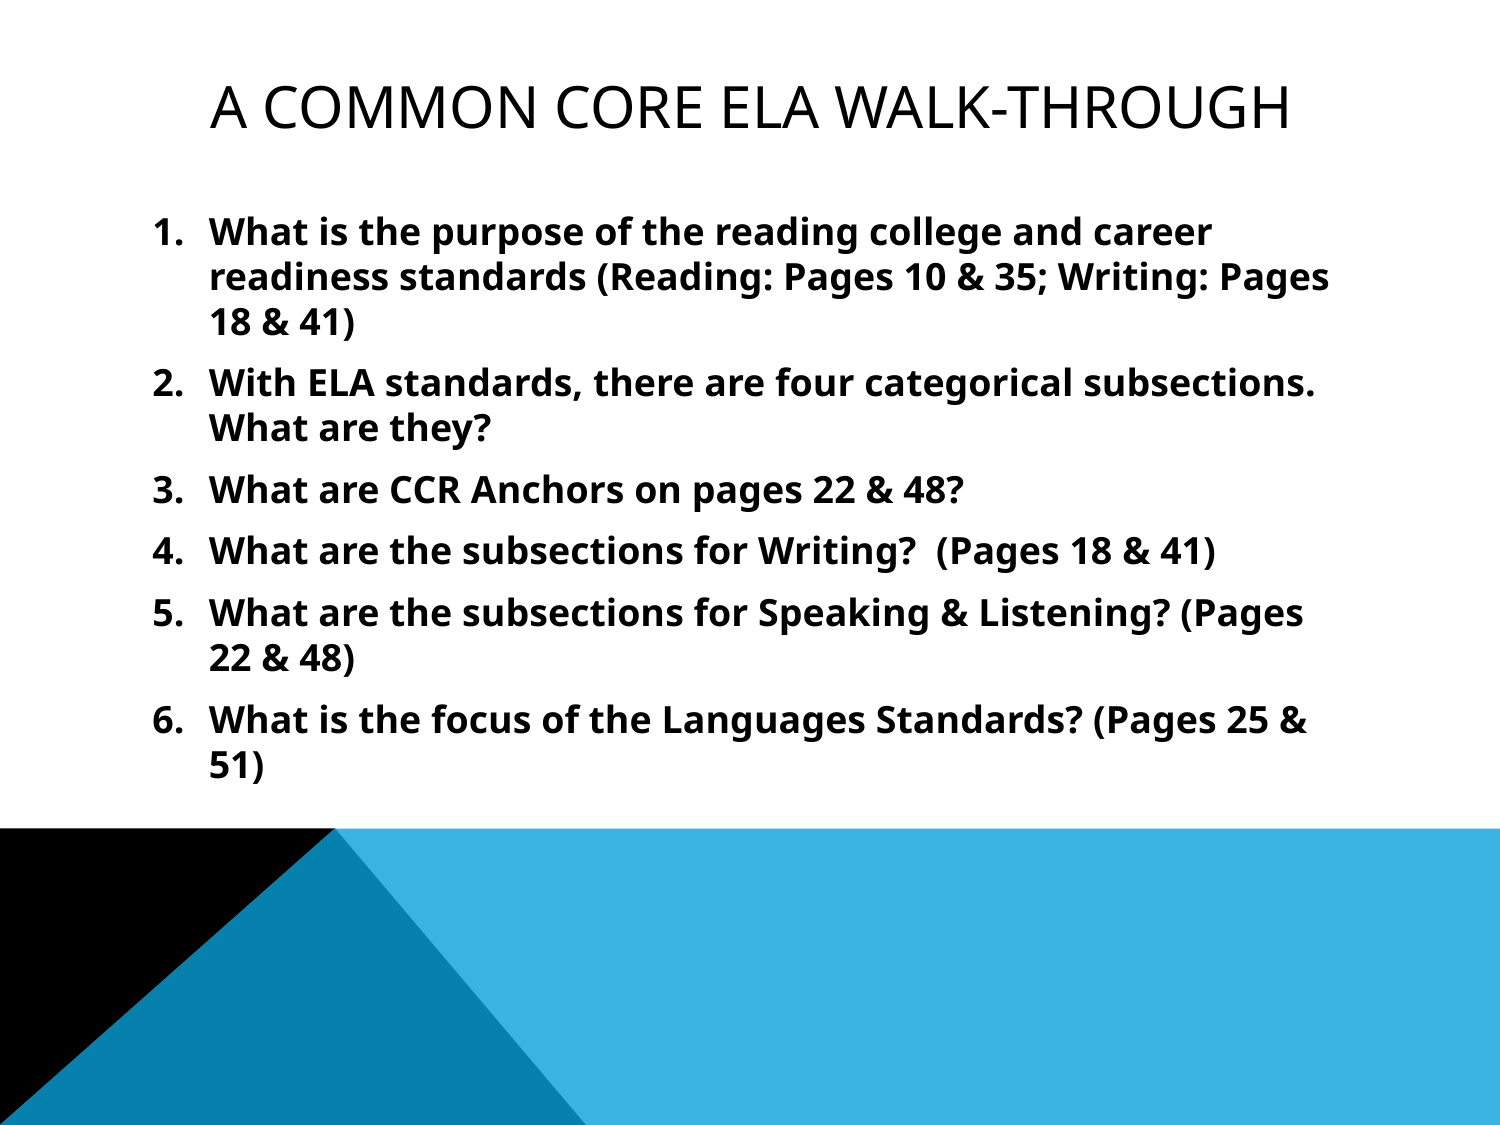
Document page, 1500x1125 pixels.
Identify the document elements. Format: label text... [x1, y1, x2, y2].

title A COMMON CORE ELA WALK-THROUGH [135, 60, 1369, 150]
list What is the purpose of the reading college and career readiness standards (Reading: Pages 10 & 35; Writing: Pages 18 & 41) With ELA standards, there are four categorical subsections. What are they? What are CCR Anchors on pages 22 & 48? What are the subsections for Writing? (Pages 18 & 41) What are the subsections for Speaking & Listening? (Pages 22 & 48) What is the focus of the Languages Standards? (Pages 25 & 51) [137, 200, 1372, 825]
